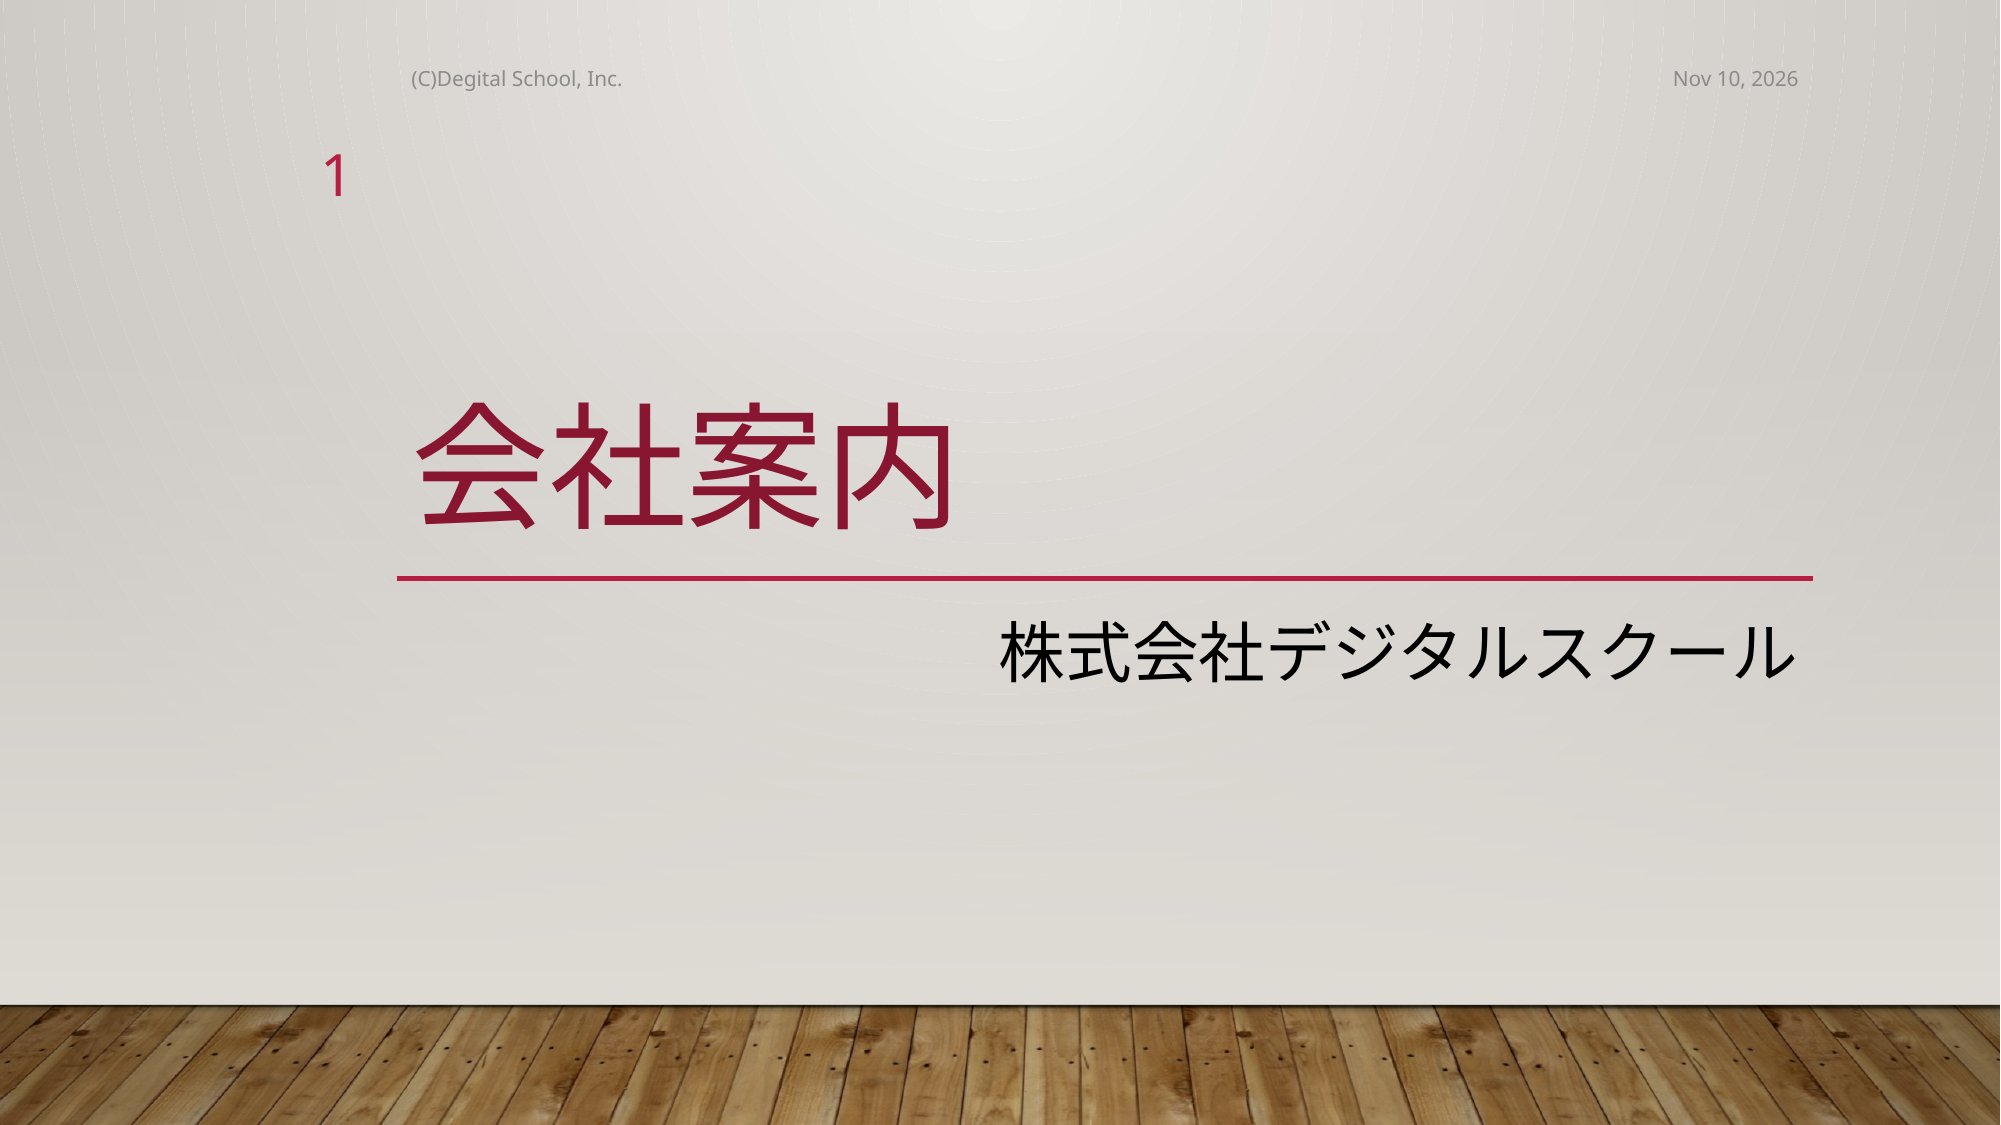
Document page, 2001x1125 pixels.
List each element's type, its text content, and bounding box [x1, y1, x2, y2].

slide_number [1239, 54, 1814, 105]
title 会社案内 [396, 131, 1814, 549]
subtitle 株式会社デジタルスクール [396, 579, 1814, 740]
footer (C)Degital School, Inc. [396, 54, 1213, 105]
slide_number 1 [235, 131, 369, 214]
picture [0, 1005, 2000, 1125]
